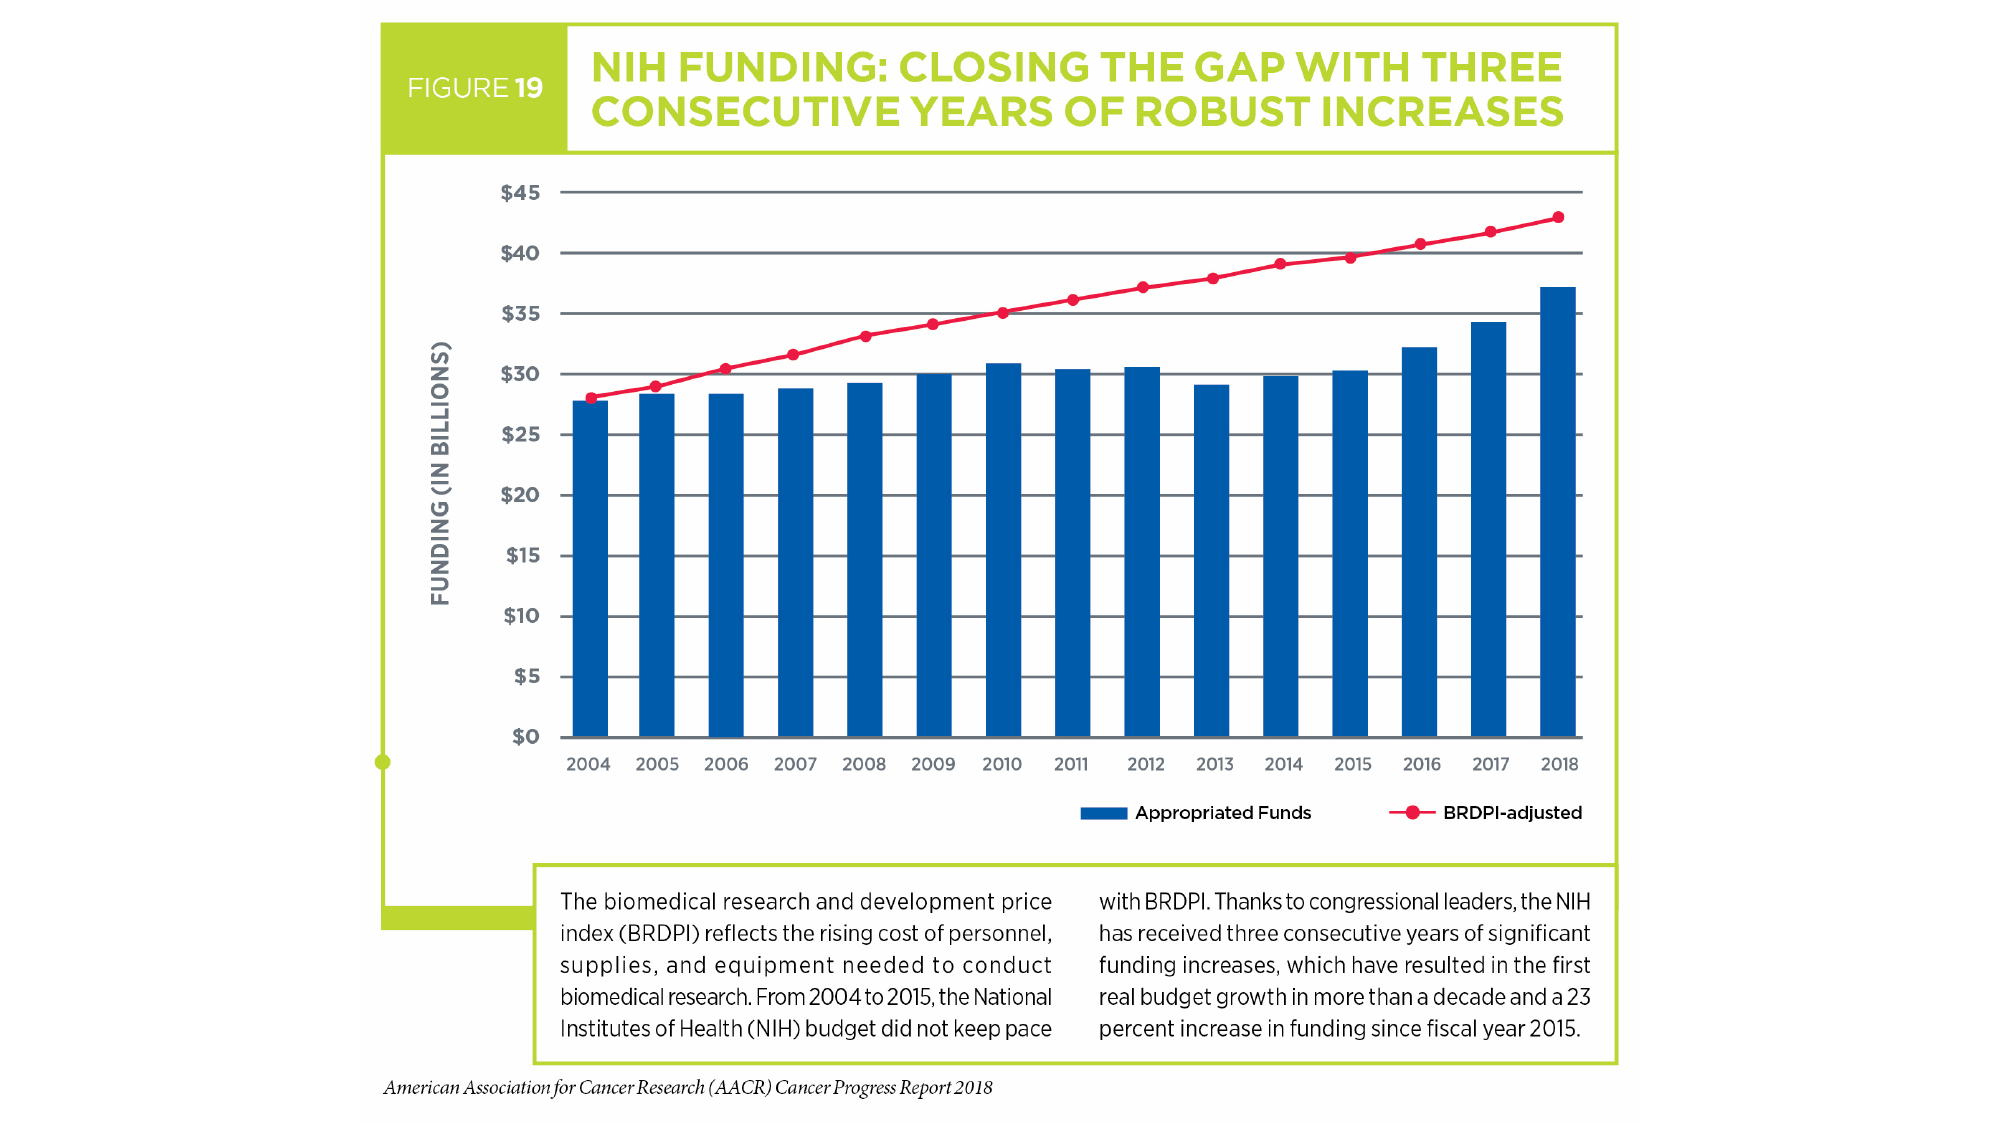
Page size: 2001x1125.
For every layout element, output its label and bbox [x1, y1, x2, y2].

picture [359, 0, 1639, 1124]
